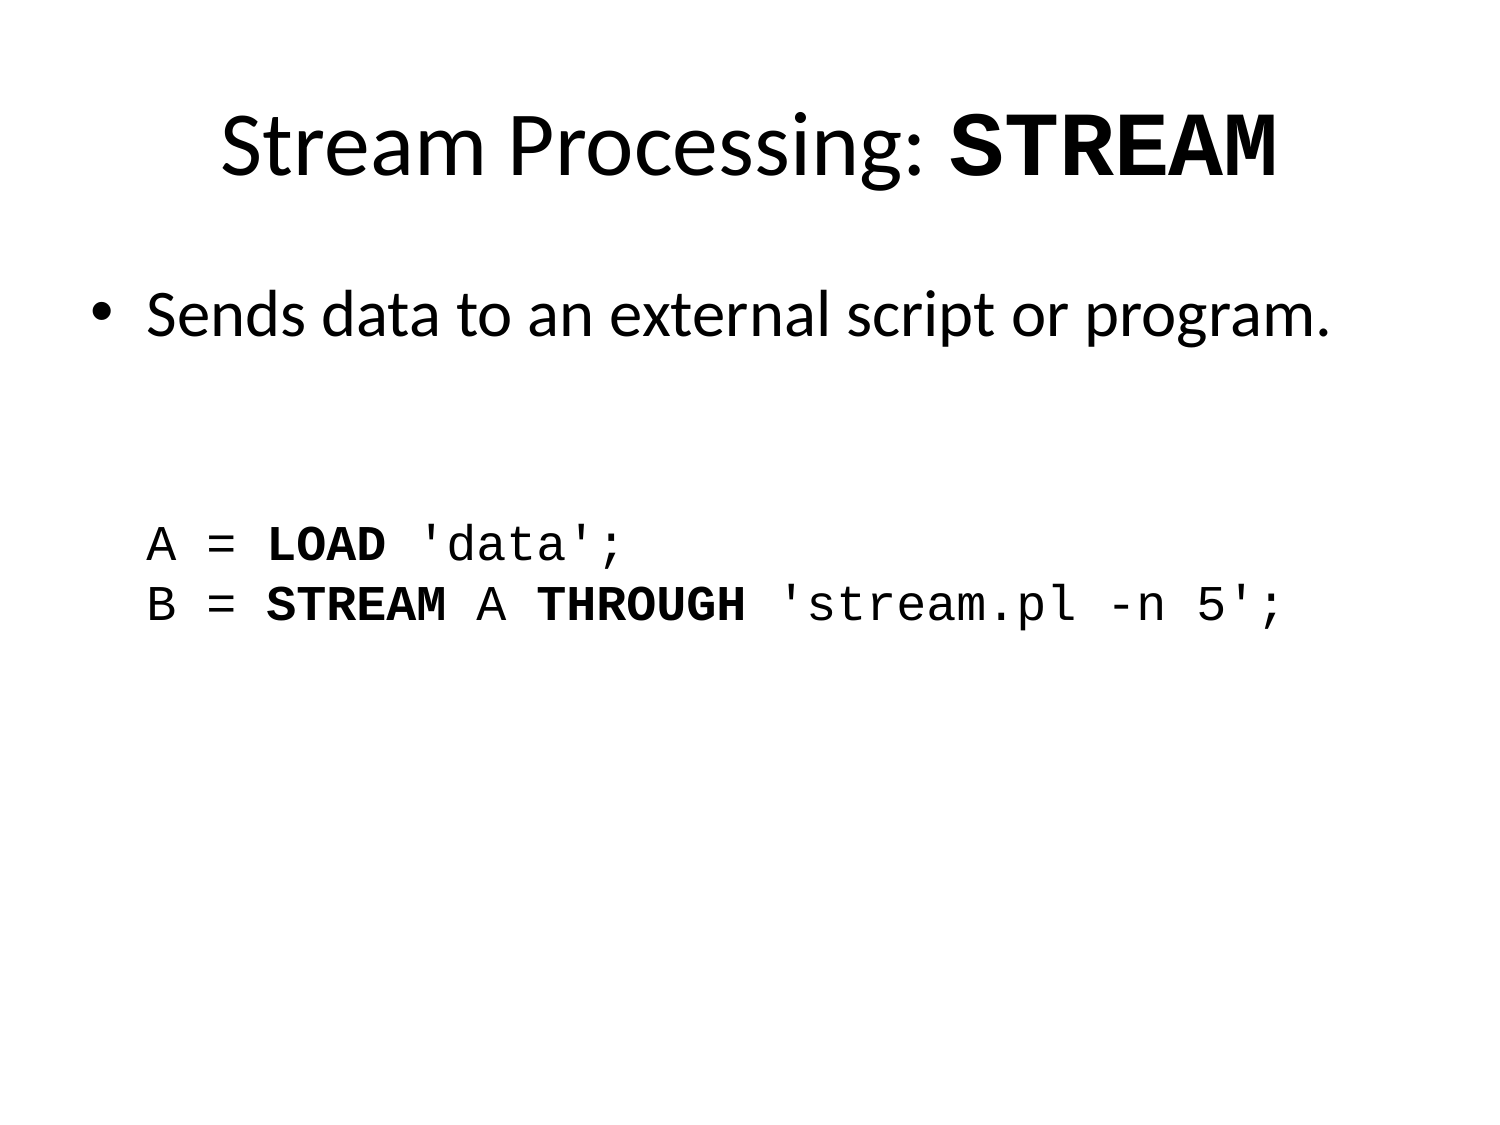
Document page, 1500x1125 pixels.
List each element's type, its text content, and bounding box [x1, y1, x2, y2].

list Sends data to an external script or program. A = LOAD 'data'; B = STREAM A THROUGH 'stream.pl -n 5'; [75, 262, 1425, 1005]
title Stream Processing: STREAM [75, 45, 1425, 233]
